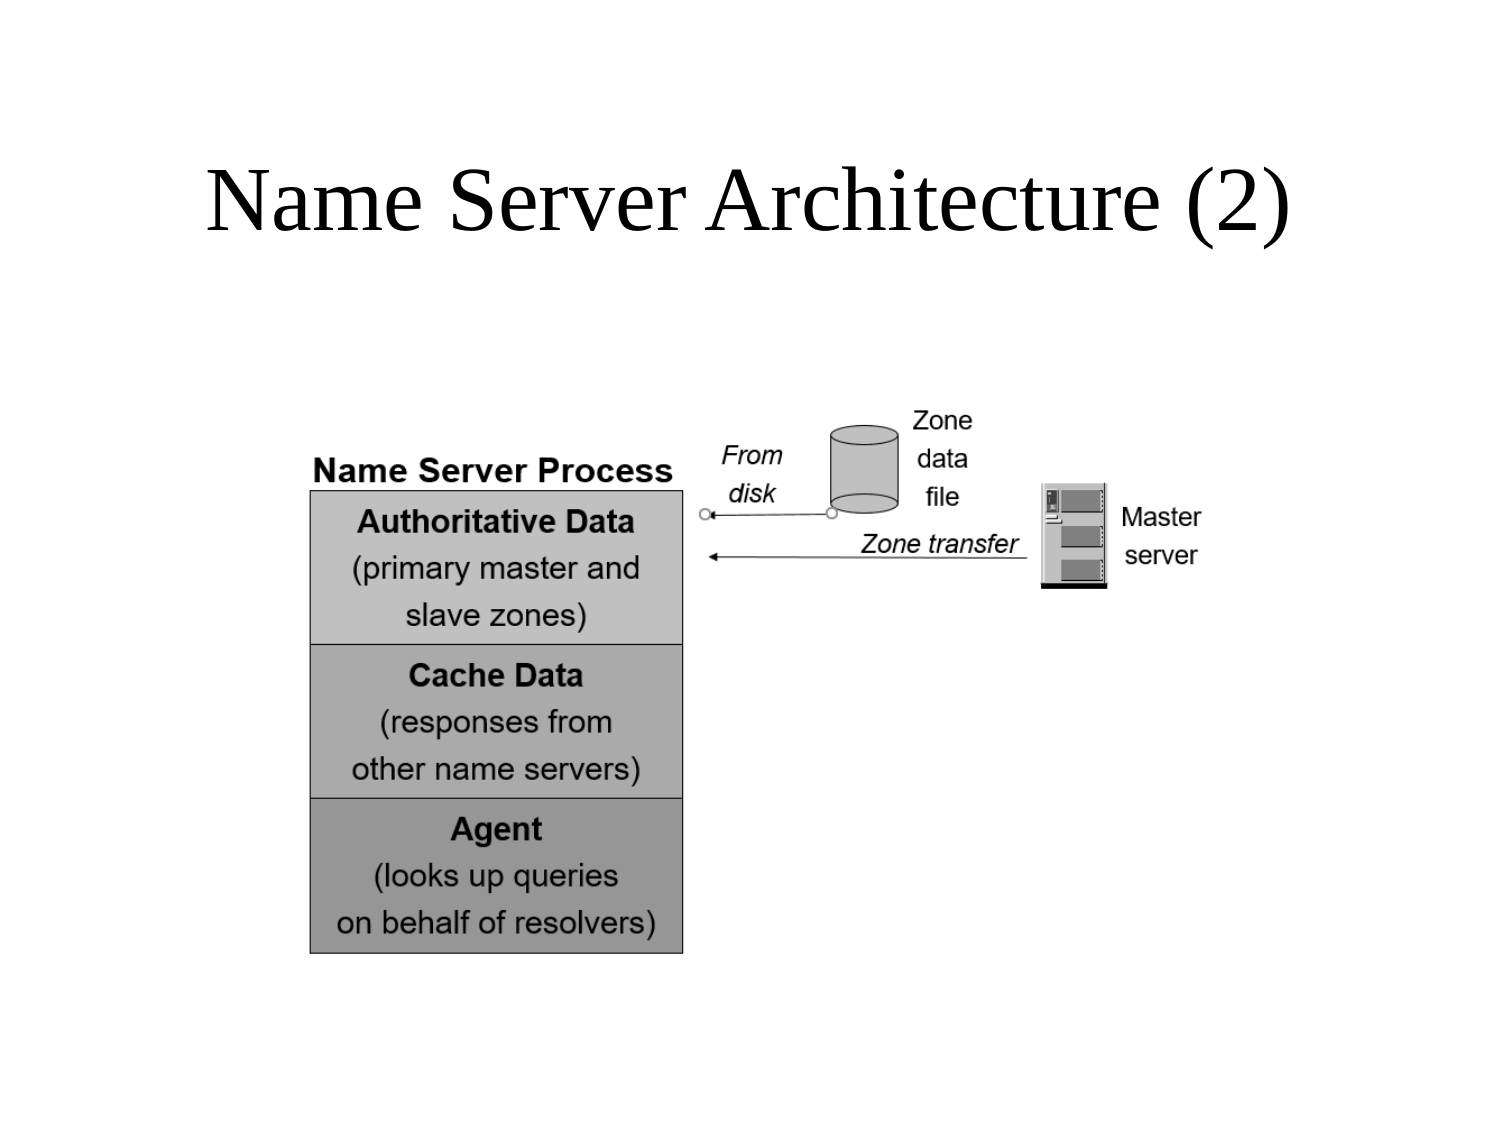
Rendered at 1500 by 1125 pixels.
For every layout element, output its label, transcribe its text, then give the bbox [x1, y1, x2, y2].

title Name Server Architecture (2) [112, 99, 1388, 288]
picture [247, 379, 1224, 992]
